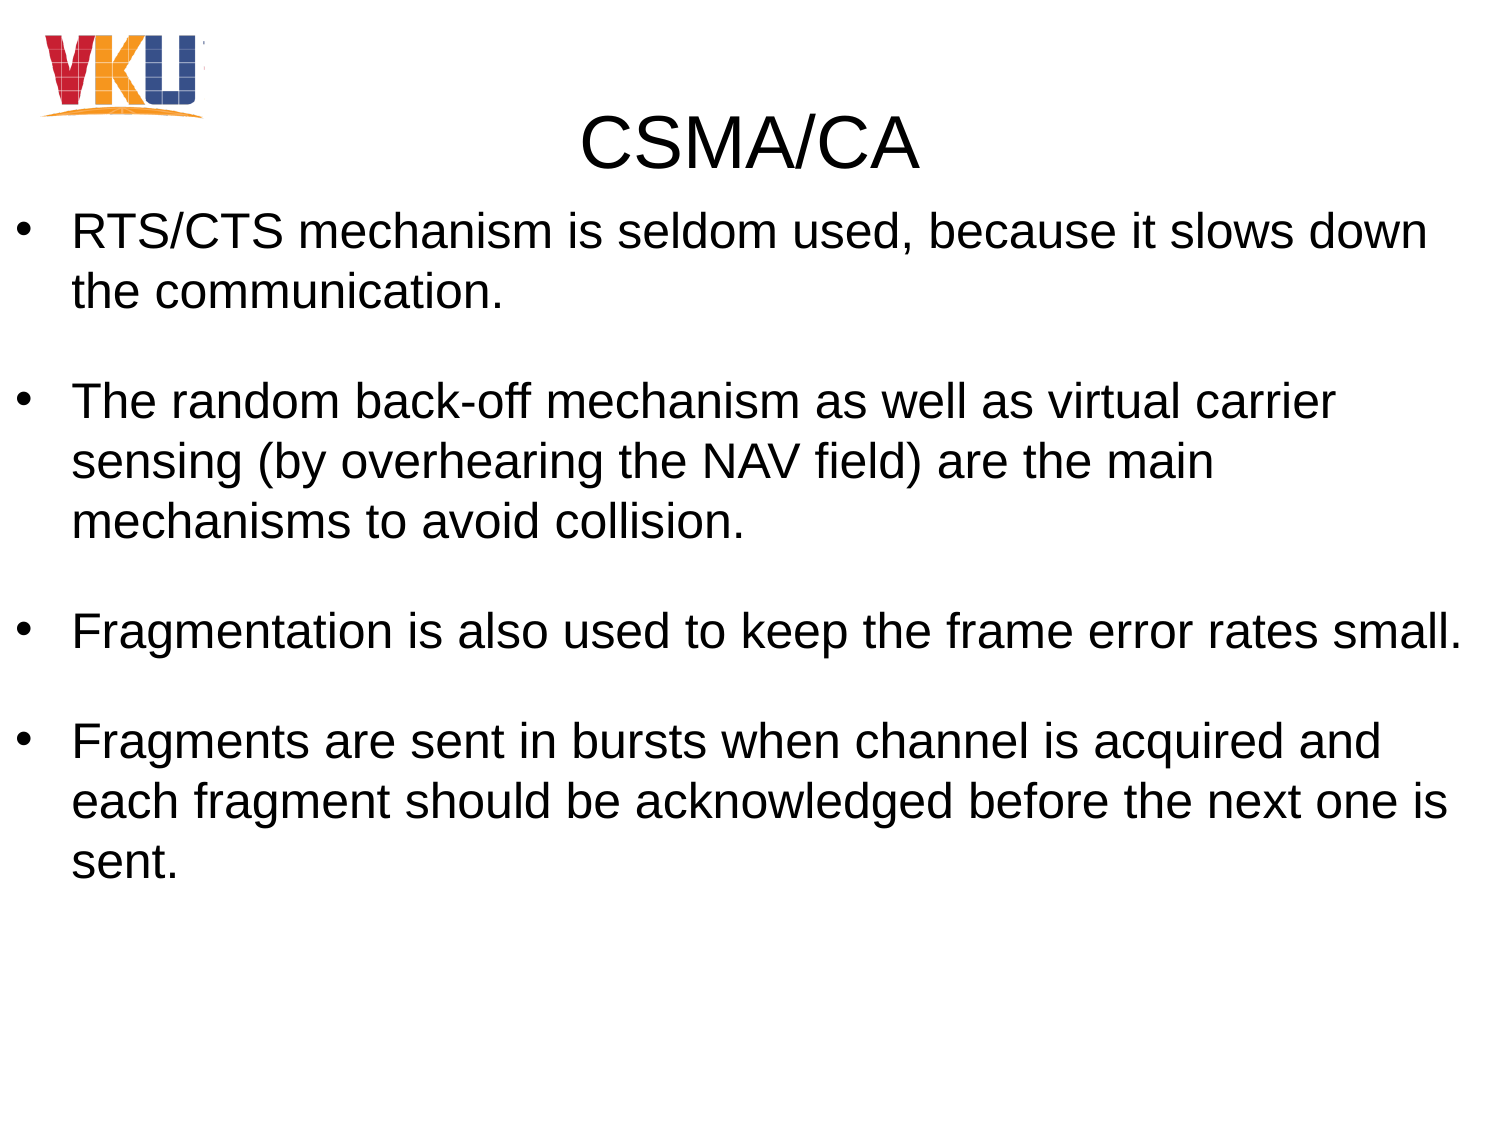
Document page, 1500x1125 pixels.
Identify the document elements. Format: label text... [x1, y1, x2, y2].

title CSMA/CA [75, 45, 1425, 190]
list RTS/CTS mechanism is seldom used, because it slows down the communication. The random back-off mechanism as well as virtual carrier sensing (by overhearing the NAV field) are the main mechanisms to avoid collision. Fragmentation is also used to keep the frame error rates small. Fragments are sent in bursts when channel is acquired and each fragment should be acknowledged before the next one is sent. [0, 190, 1500, 1075]
picture [30, 21, 211, 129]
